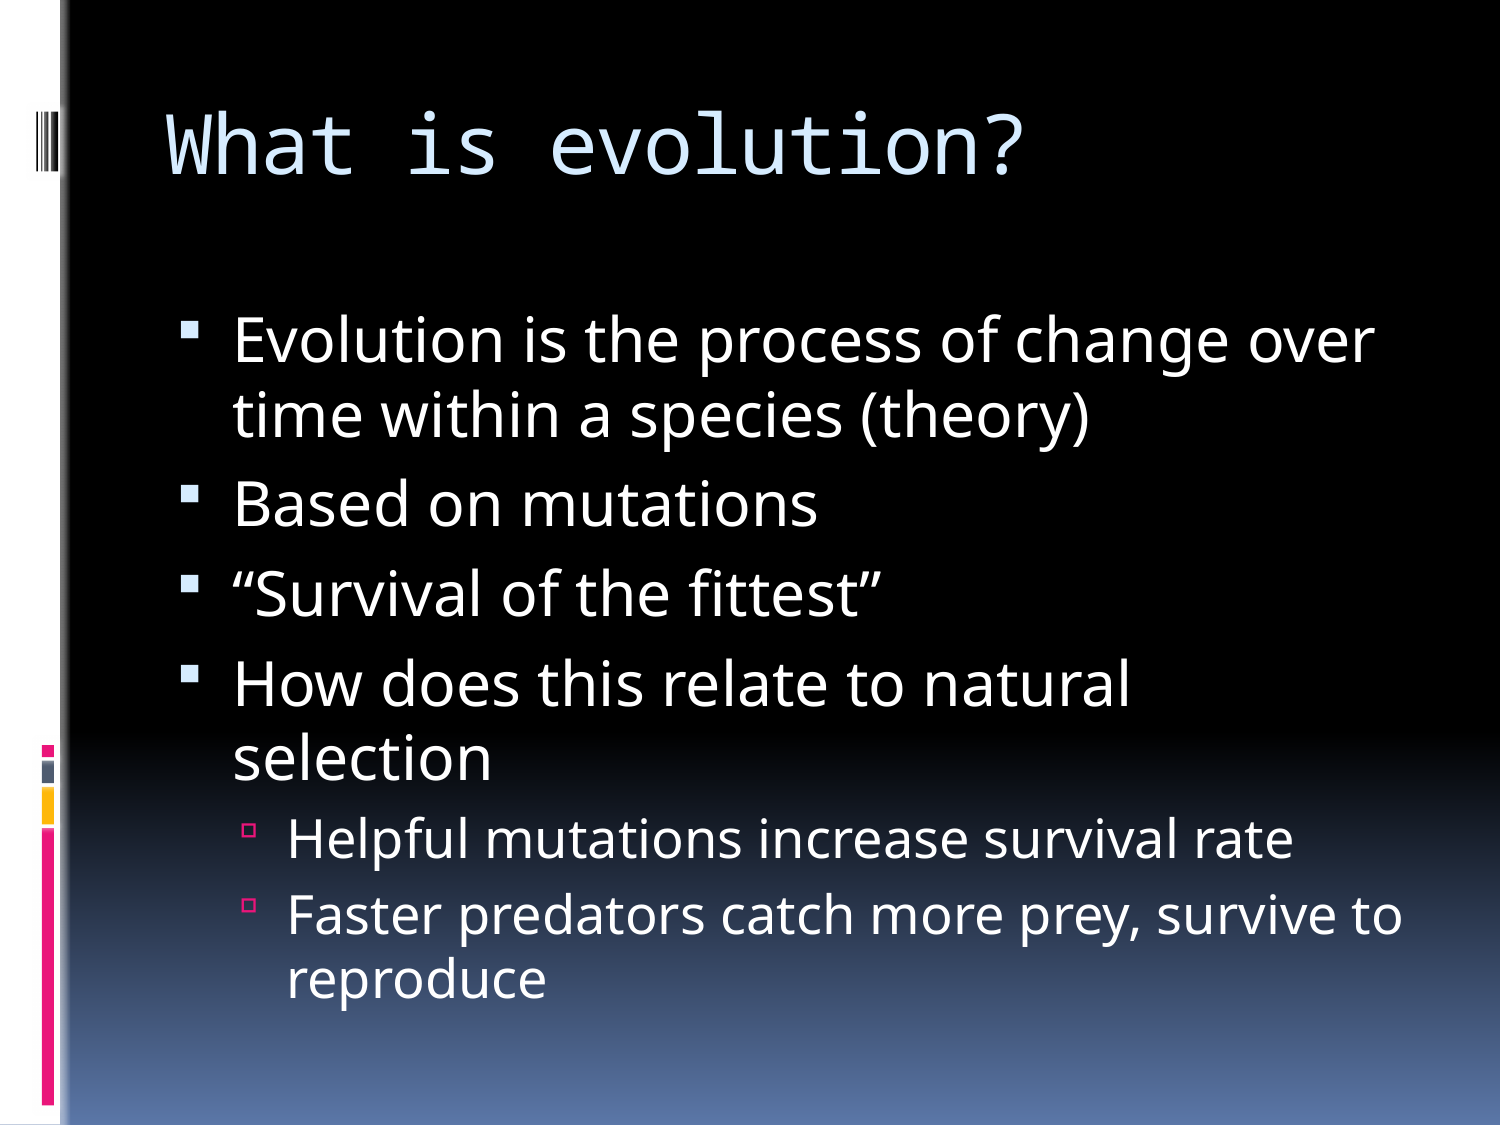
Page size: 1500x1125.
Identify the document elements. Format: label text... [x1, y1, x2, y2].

title What is evolution? [150, 83, 1425, 234]
list Evolution is the process of change over time within a species (theory) Based on mutations “Survival of the fittest” How does this relate to natural selection Helpful mutations increase survival rate Faster predators catch more prey, survive to reproduce [150, 292, 1425, 1043]
